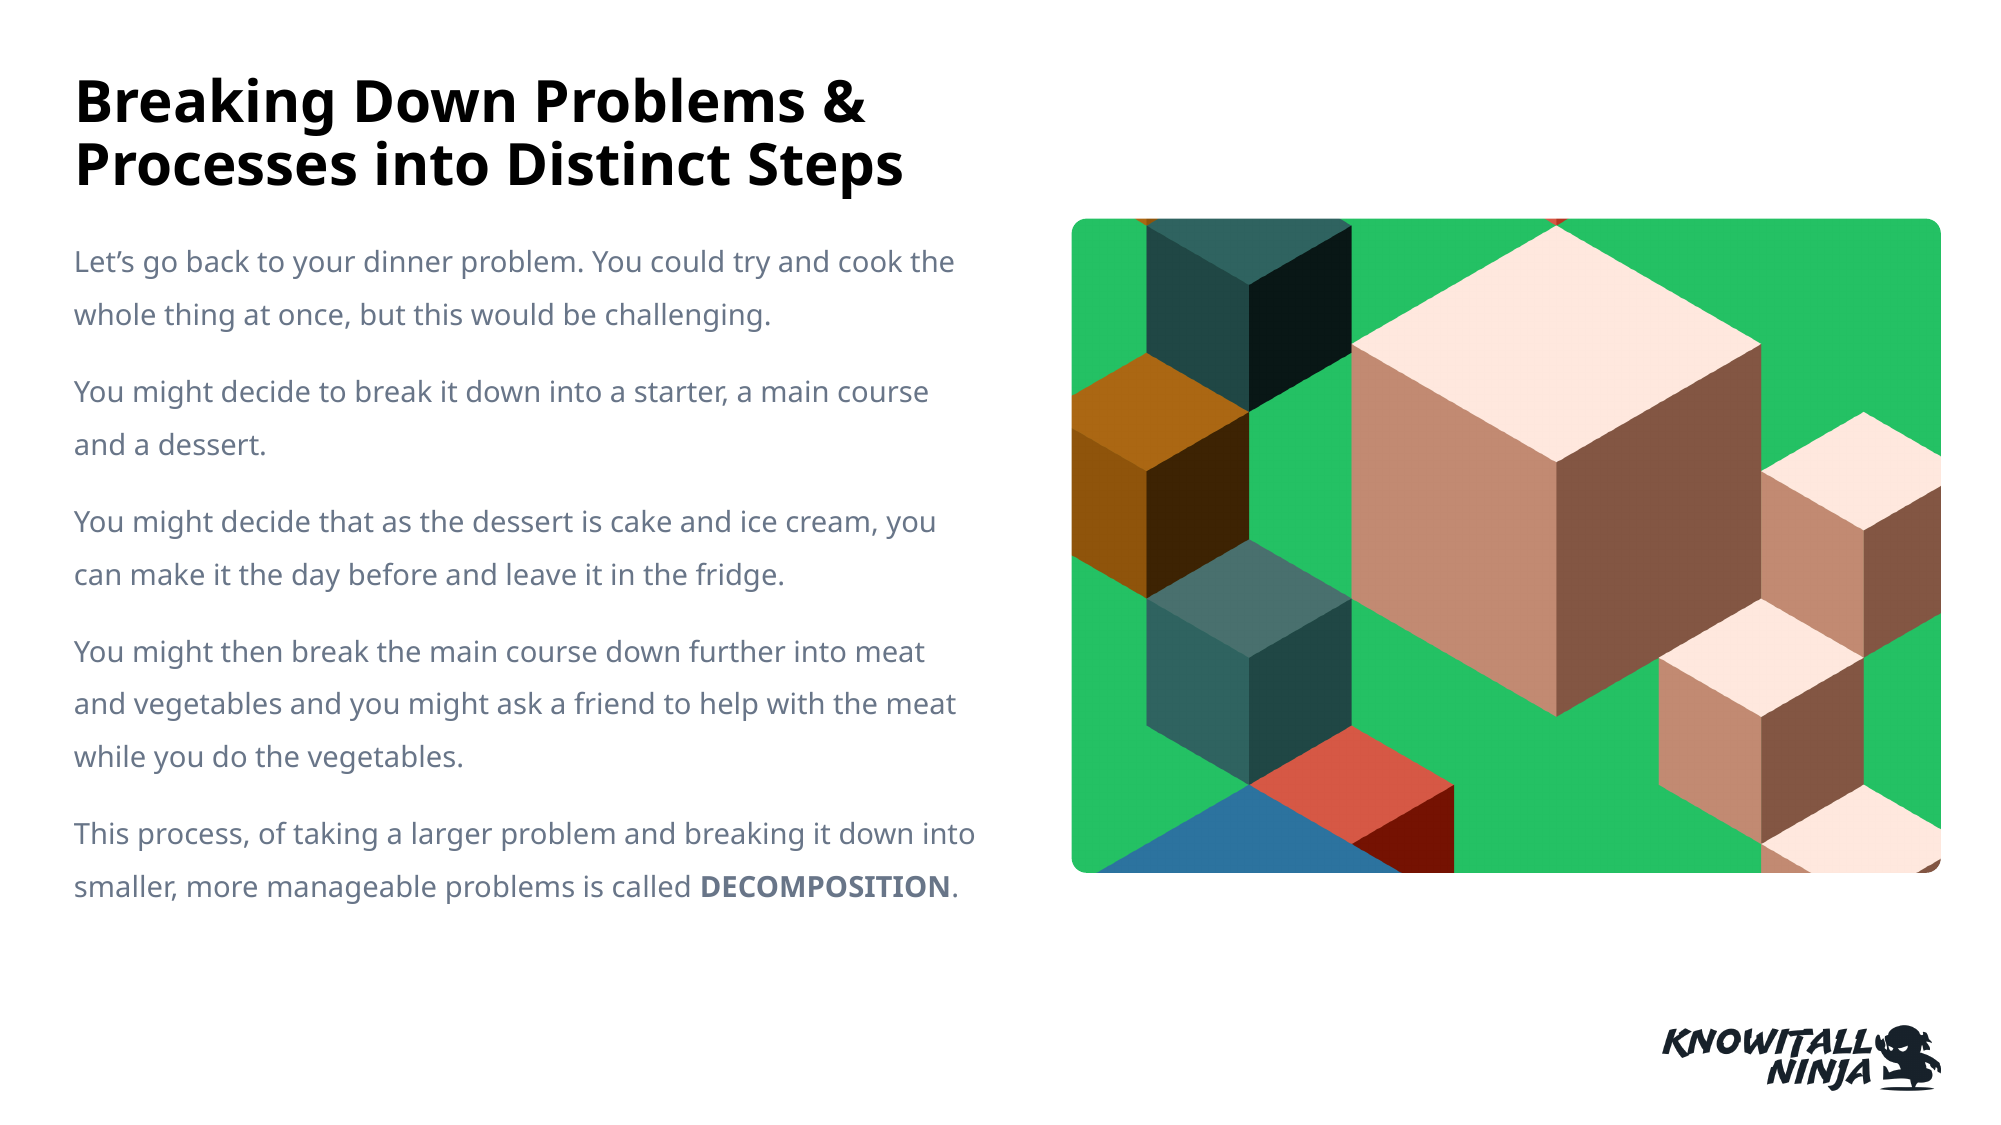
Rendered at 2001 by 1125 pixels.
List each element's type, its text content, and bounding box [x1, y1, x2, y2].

title Breaking Down Problems & Processes into Distinct Steps [59, 117, 1000, 206]
list Let’s go back to your dinner problem. You could try and cook the whole thing at once, but this would be challenging. You might decide to break it down into a starter, a main course and a dessert. You might decide that as the dessert is cake and ice cream, you can make it the day before and leave it in the fridge. You might then break the main course down further into meat and vegetables and you might ask a friend to help with the meat while you do the vegetables. This process, of taking a larger problem and breaking it down into smaller, more manageable problems is called DECOMPOSITION. [59, 218, 1000, 1091]
picture [1071, 218, 1942, 874]
picture [1662, 1025, 1941, 1091]
